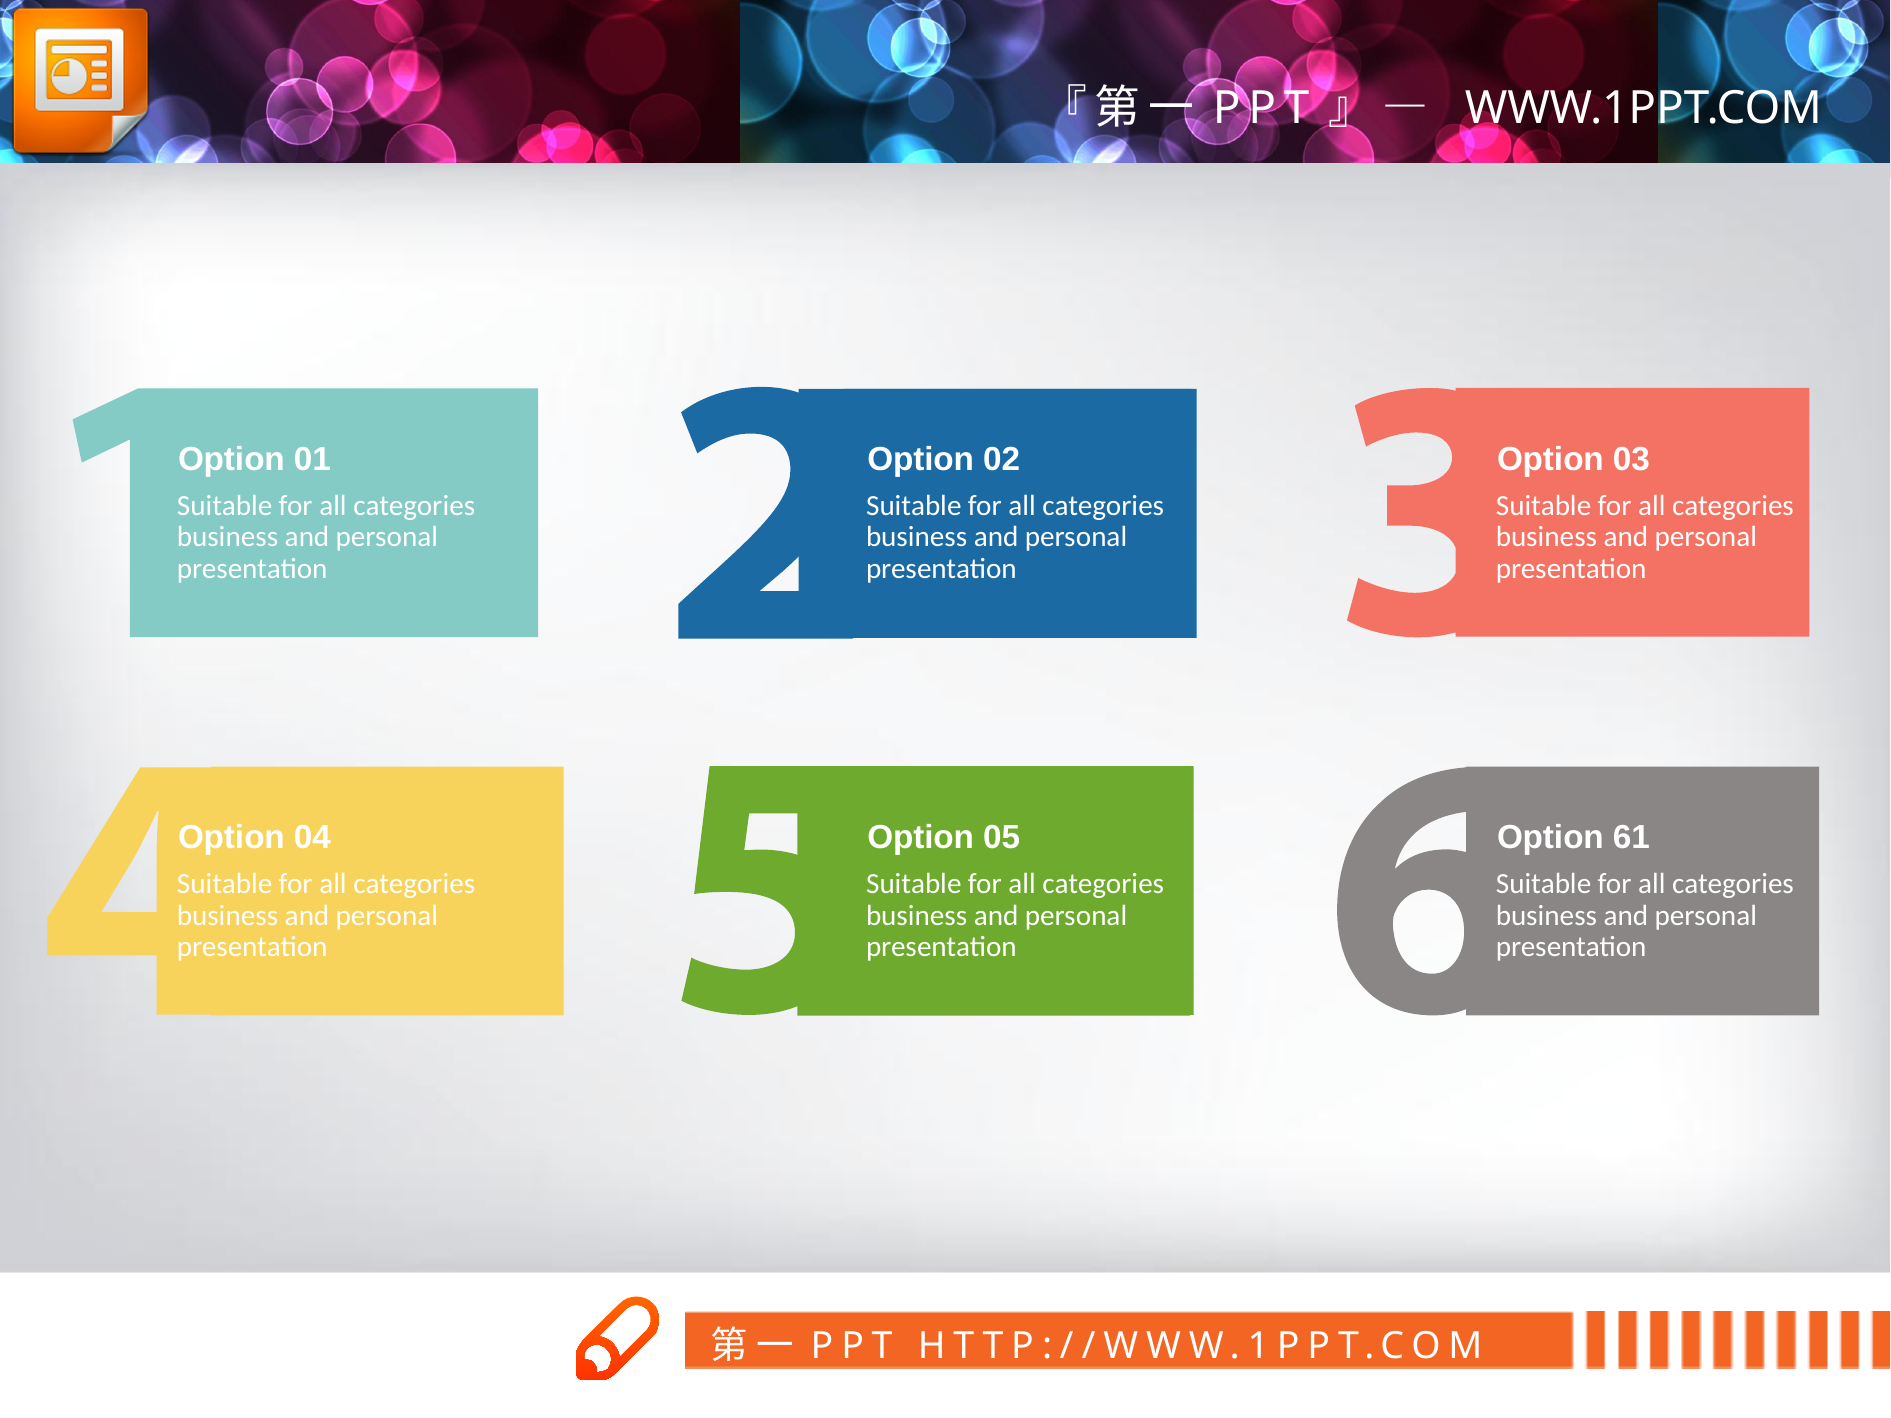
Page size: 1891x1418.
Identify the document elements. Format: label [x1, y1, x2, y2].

text_box [161, 808, 542, 974]
text_box [678, 386, 1197, 639]
picture [685, 1311, 1891, 1369]
picture [0, 0, 1891, 1275]
text_box [161, 429, 542, 596]
text_box [72, 388, 539, 638]
text_box [1480, 808, 1817, 974]
text_box [1337, 766, 1820, 1016]
text_box [1346, 387, 1810, 638]
text_box [850, 429, 1187, 596]
text_box [1480, 429, 1817, 596]
text_box [850, 808, 1187, 974]
text_box [681, 765, 1194, 1016]
text_box [47, 766, 564, 1016]
